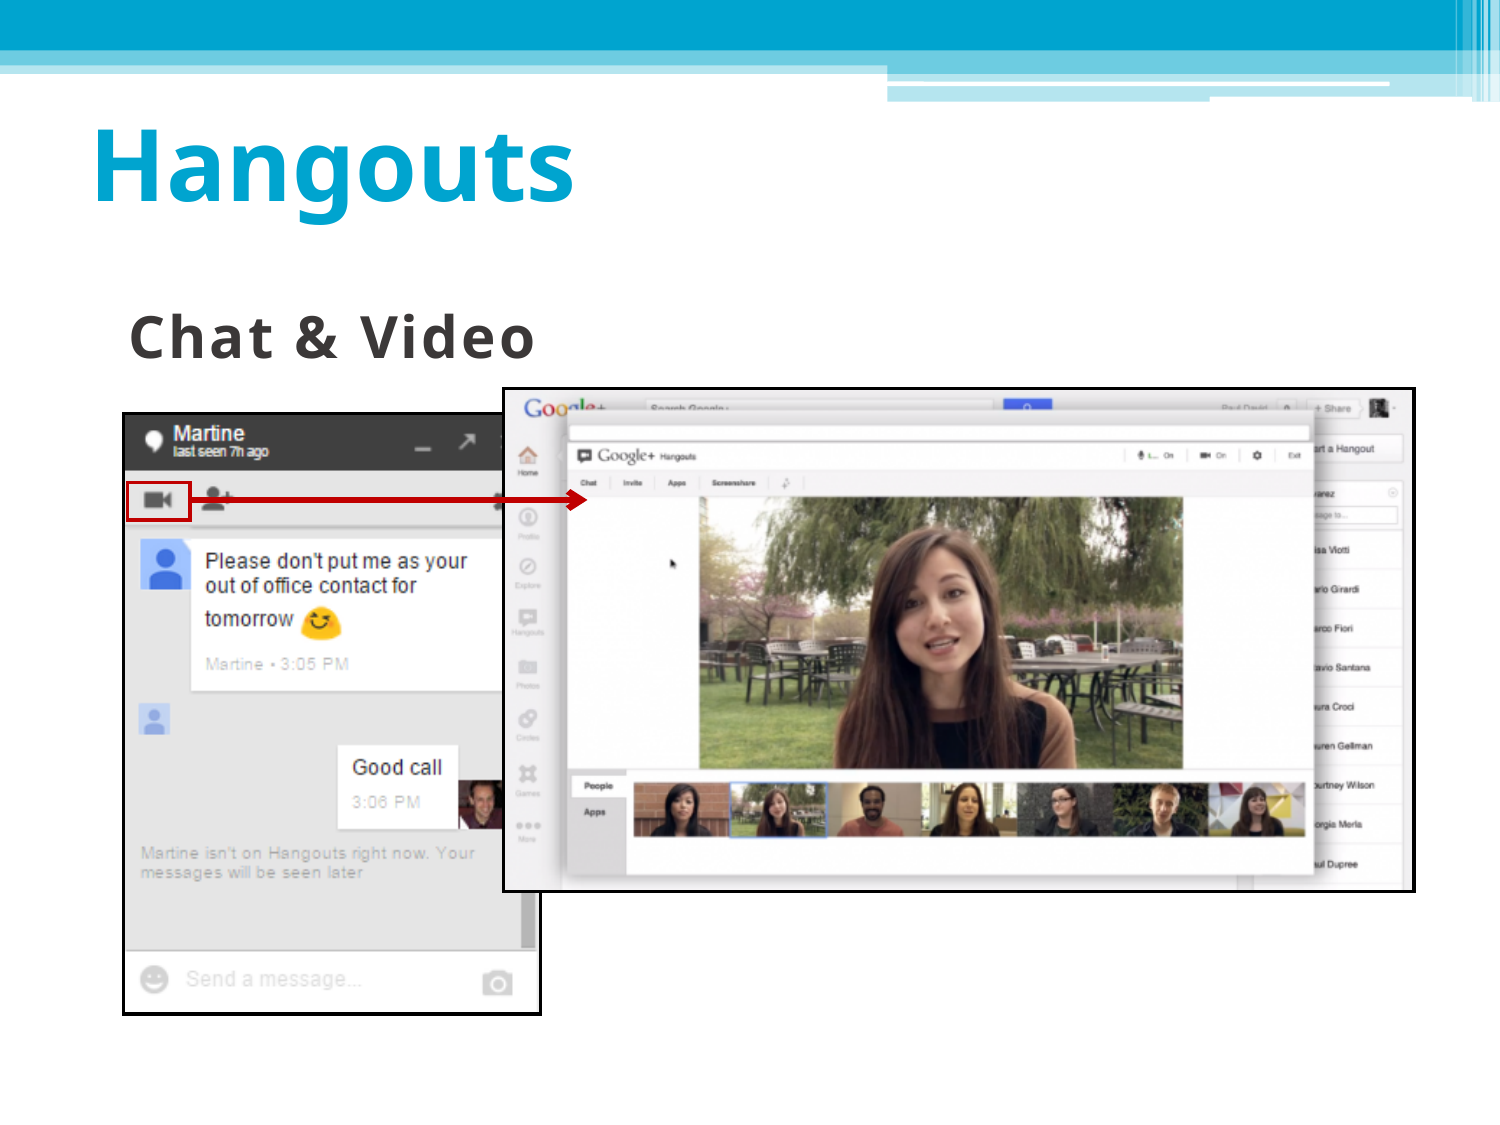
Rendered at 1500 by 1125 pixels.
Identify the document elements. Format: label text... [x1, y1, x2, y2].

text_box Chat & Video [106, 292, 563, 390]
title Hangouts [75, 75, 1418, 248]
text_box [124, 415, 539, 1013]
picture [504, 389, 1413, 890]
